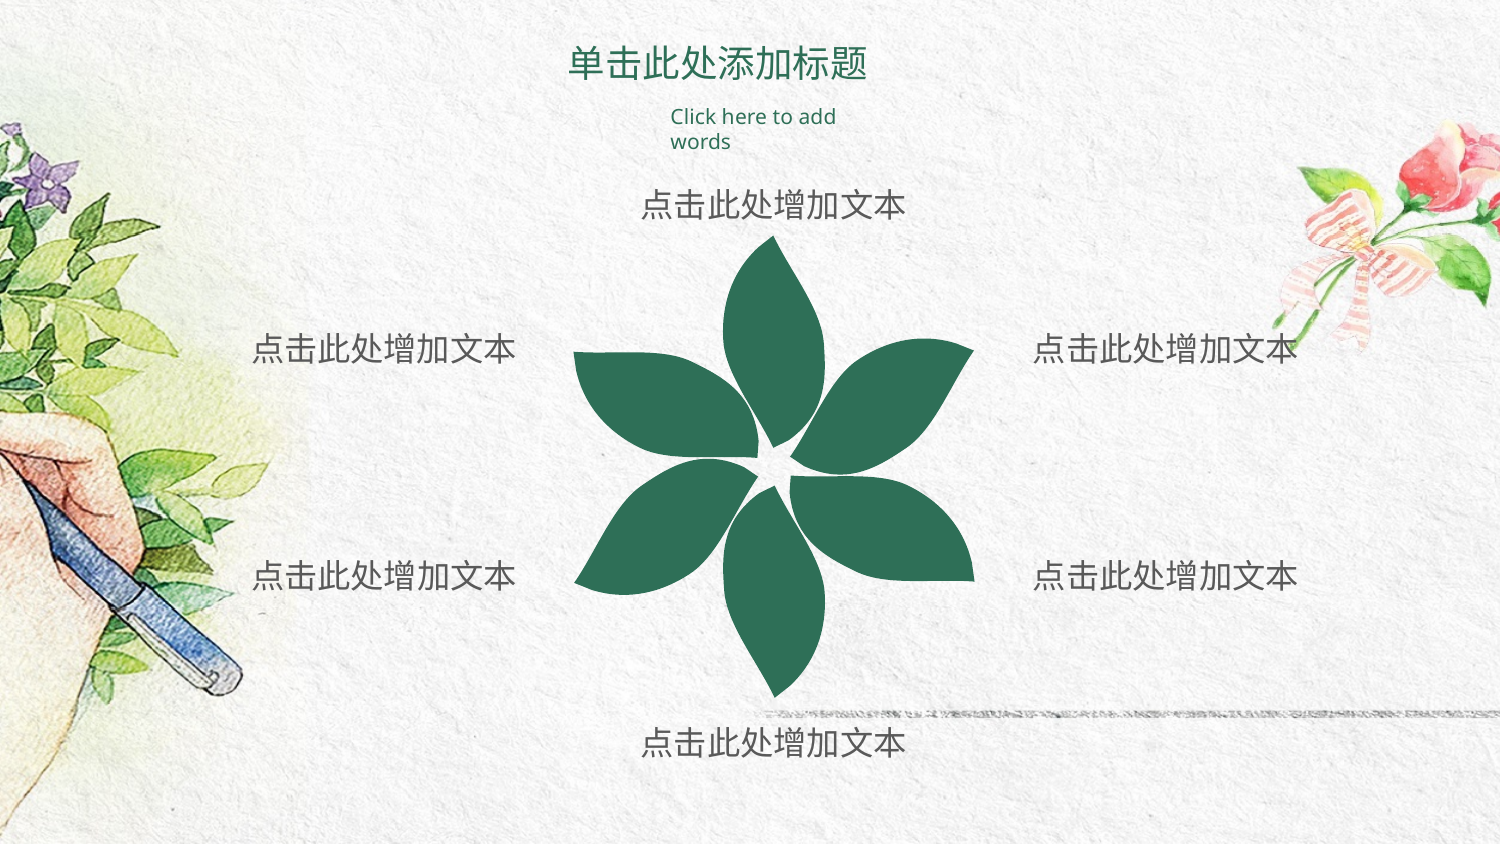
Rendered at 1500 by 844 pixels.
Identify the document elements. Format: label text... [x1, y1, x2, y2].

text_box [572, 459, 760, 596]
text_box [721, 233, 826, 450]
text_box [572, 350, 760, 460]
text_box 点击此处增加文本 [625, 714, 923, 770]
text_box [788, 474, 976, 583]
text_box 点击此处增加文本 [235, 548, 533, 603]
text_box 点击此处增加文本 [1017, 548, 1315, 603]
text_box [788, 337, 976, 475]
picture [0, 0, 1500, 844]
text_box 点击此处增加文本 [1017, 320, 1315, 376]
text_box 点击此处增加文本 [236, 320, 533, 376]
text_box [722, 484, 826, 700]
text_box 点击此处增加文本 [625, 176, 922, 232]
